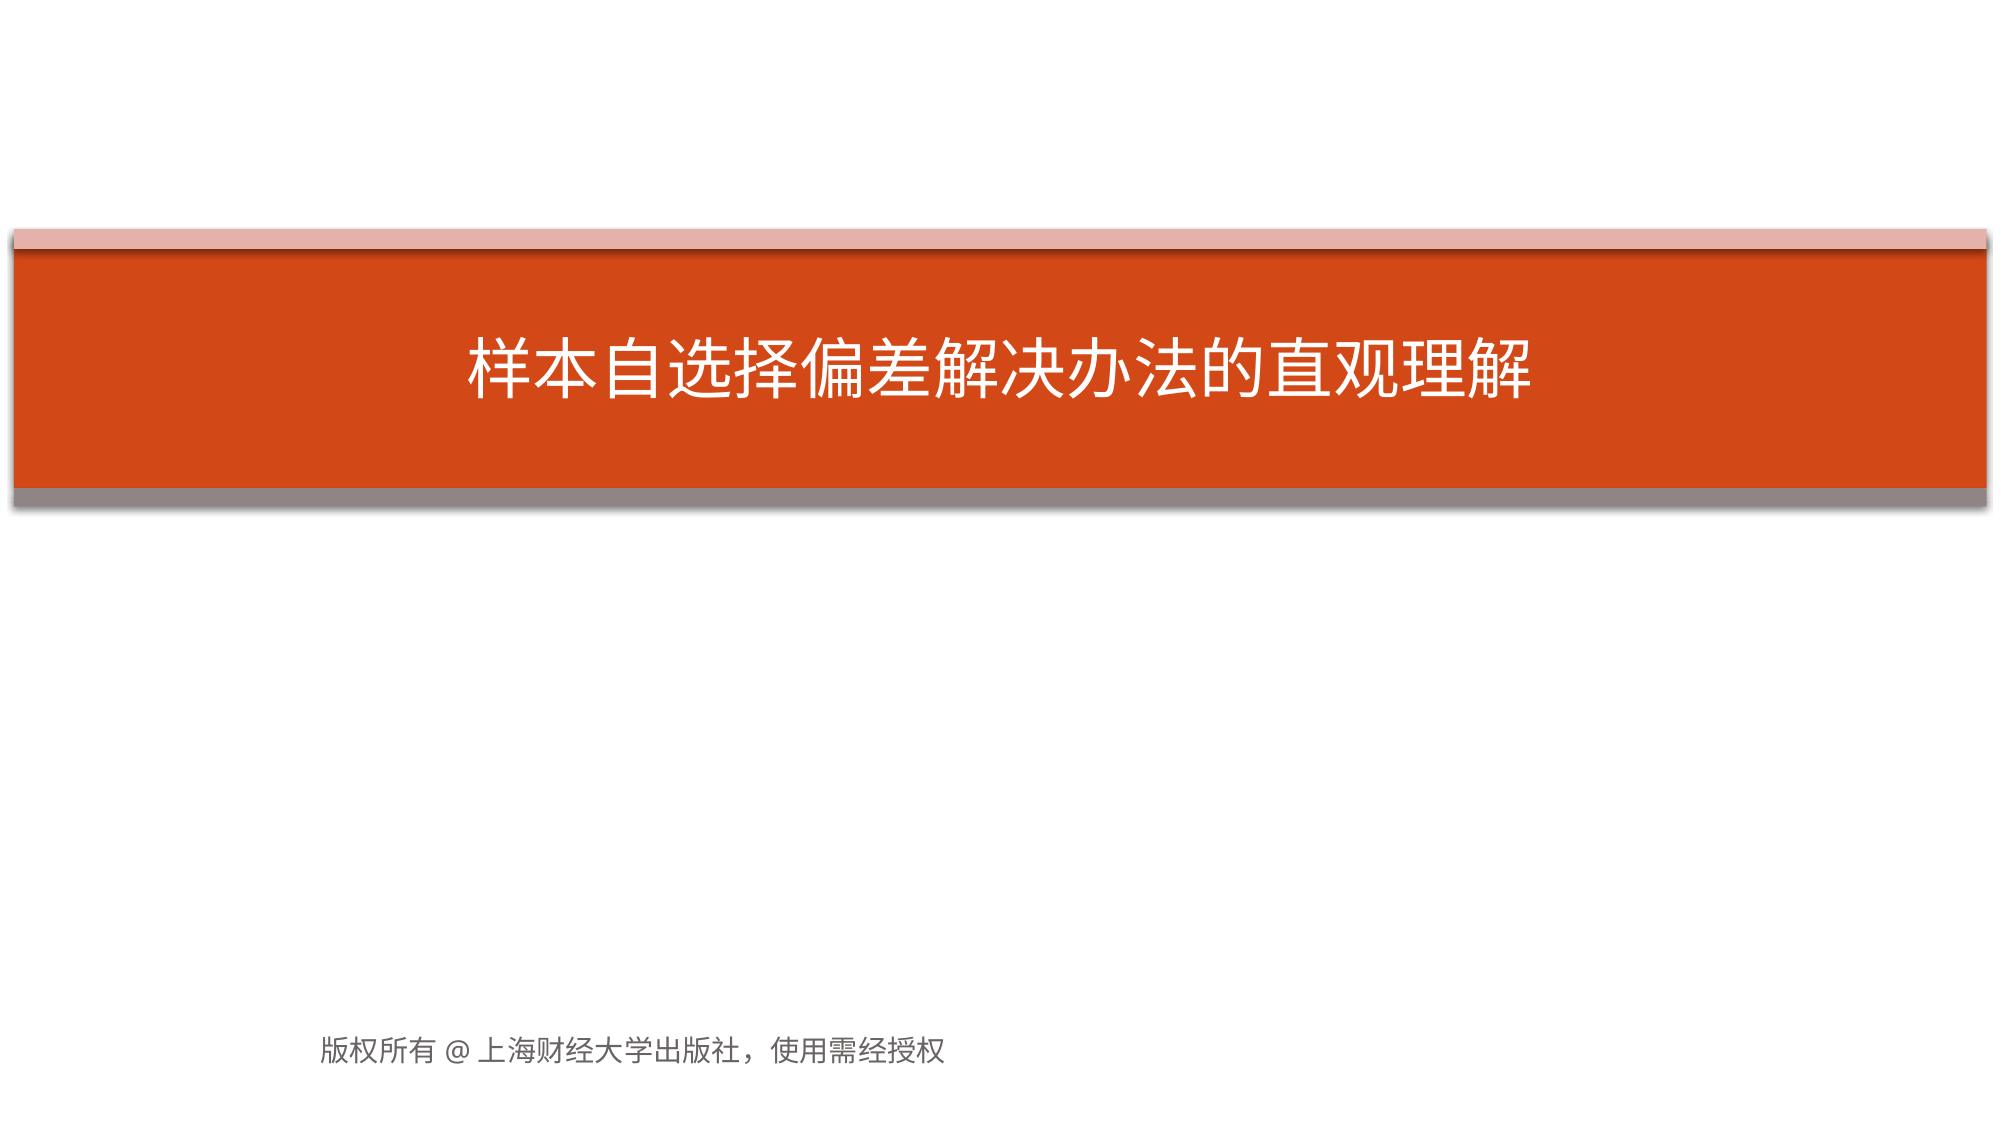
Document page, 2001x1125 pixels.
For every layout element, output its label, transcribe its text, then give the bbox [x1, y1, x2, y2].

footer 版权所有@上海财经大学出版社，使用需经授权 [200, 1012, 1067, 1088]
title 样本自选择偏差解决办法的直观理解 [99, 247, 1900, 489]
